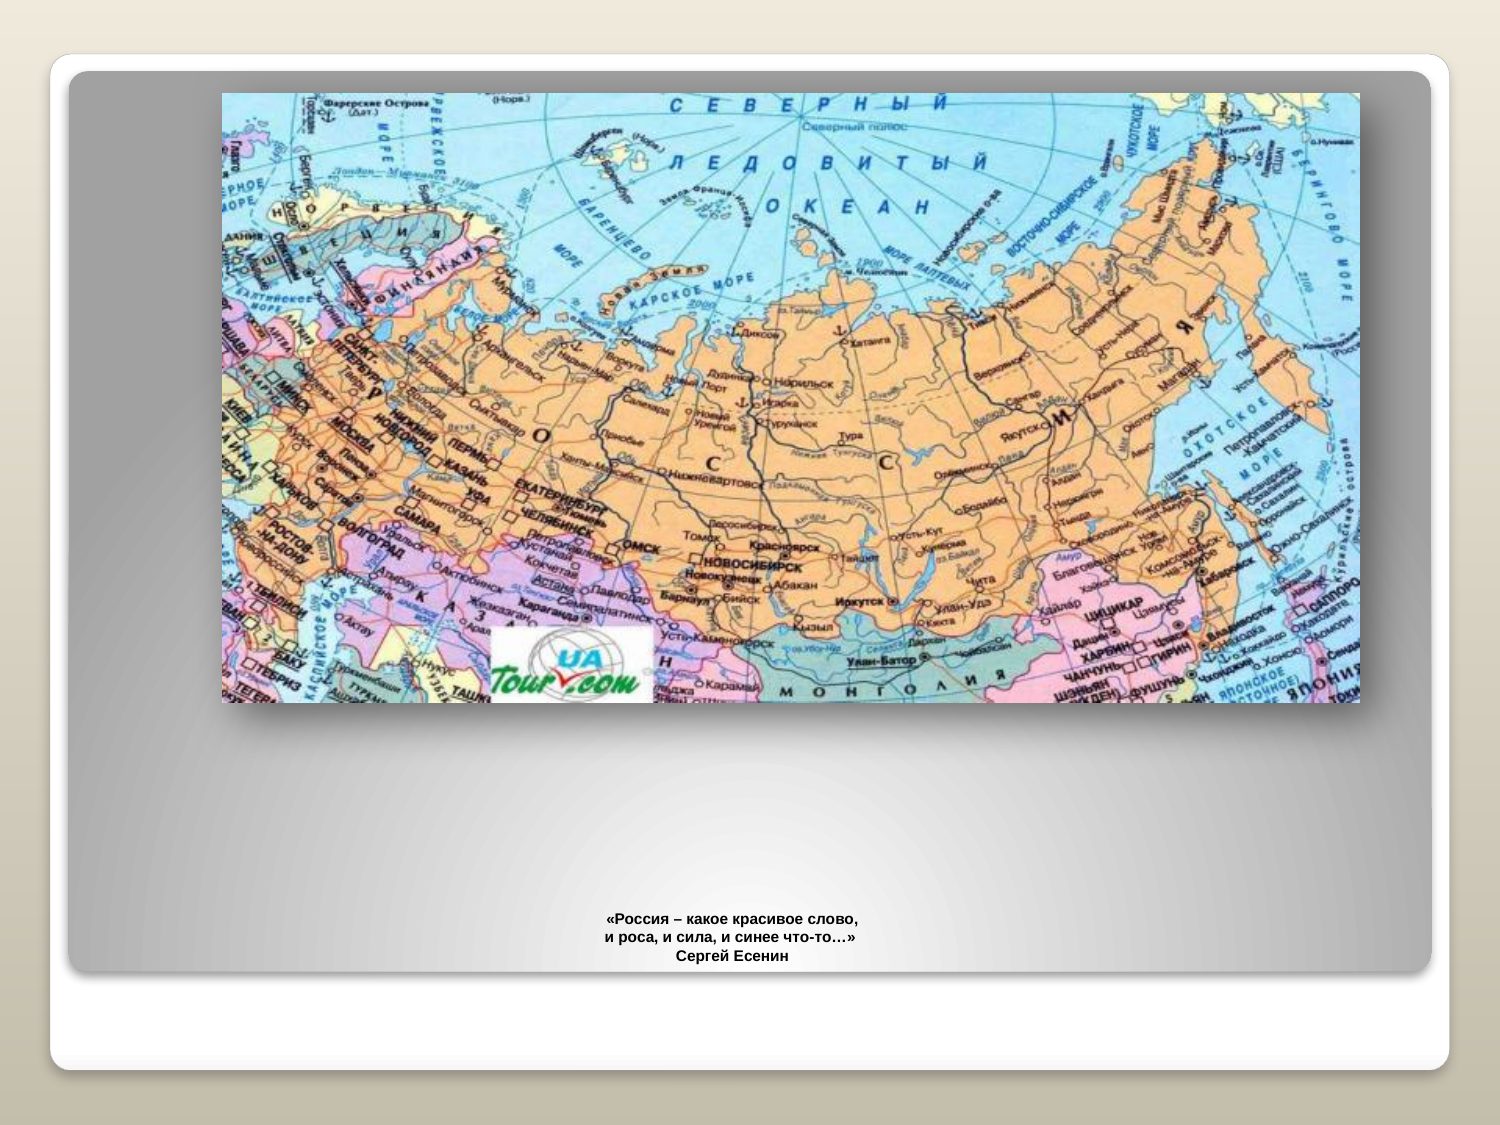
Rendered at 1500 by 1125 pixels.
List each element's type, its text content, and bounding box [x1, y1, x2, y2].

title «Россия – какое красивое слово, и роса, и сила, и синее что-то…» Сергей Есенин [234, 745, 1231, 991]
picture [222, 93, 1360, 704]
